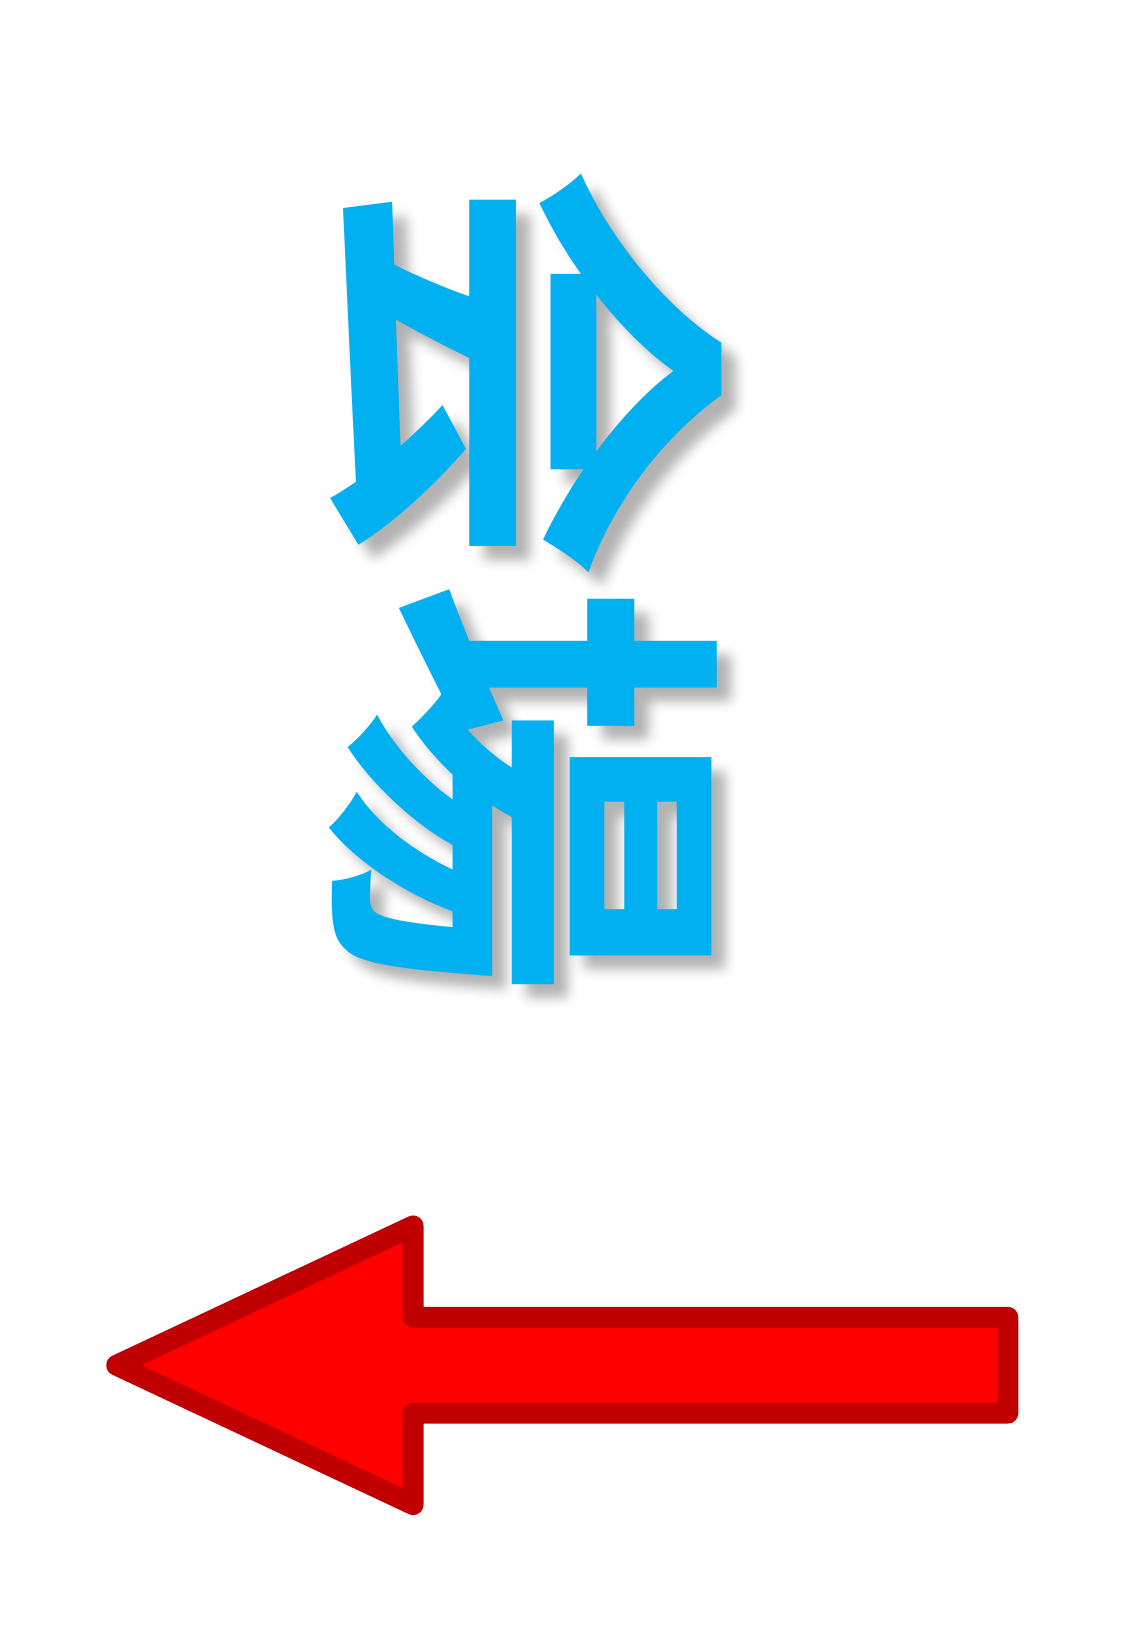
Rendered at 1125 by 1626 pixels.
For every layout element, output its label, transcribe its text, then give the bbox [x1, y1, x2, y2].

text_box [114, 1224, 1010, 1507]
text_box 会場 [267, 151, 803, 1010]
